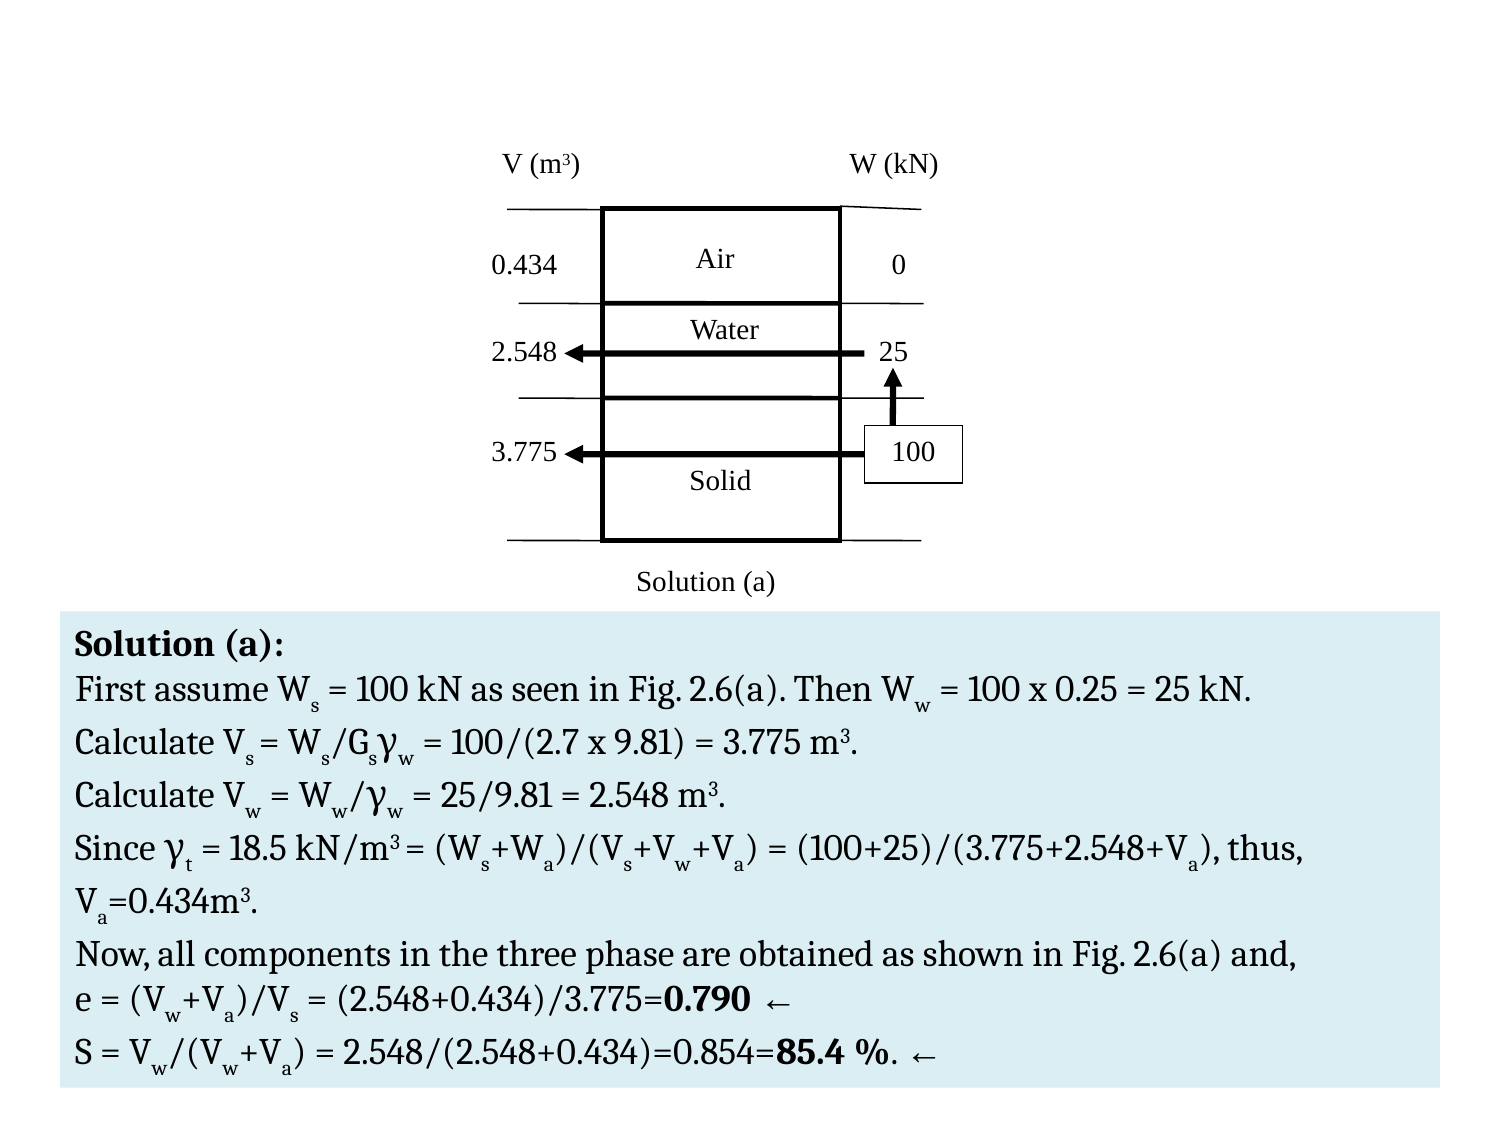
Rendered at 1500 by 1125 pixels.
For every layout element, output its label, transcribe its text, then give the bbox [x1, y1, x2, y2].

text_box Solution (a): First assume Ws = 100 kN as seen in Fig. 2.6(a). Then Ww = 100 x 0.25 = 25 kN. Calculate Vs = Ws/Gsγw = 100/(2.7 x 9.81) = 3.775 m3. Calculate Vw = Ww/γw = 25/9.81 = 2.548 m3. Since γt = 18.5 kN/m3 = (Ws+Wa)/(Vs+Vw+Va) = (100+25)/(3.775+2.548+Va), thus, Va=0.434m3. Now, all components in the three phase are obtained as shown in Fig. 2.6(a) and, e = (Vw+Va)/Vs = (2.548+0.434)/3.775=0.790 ← S = Vw/(Vw+Va) = 2.548/(2.548+0.434)=0.854=85.4 %. ← [60, 611, 1440, 1088]
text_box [462, 137, 963, 613]
